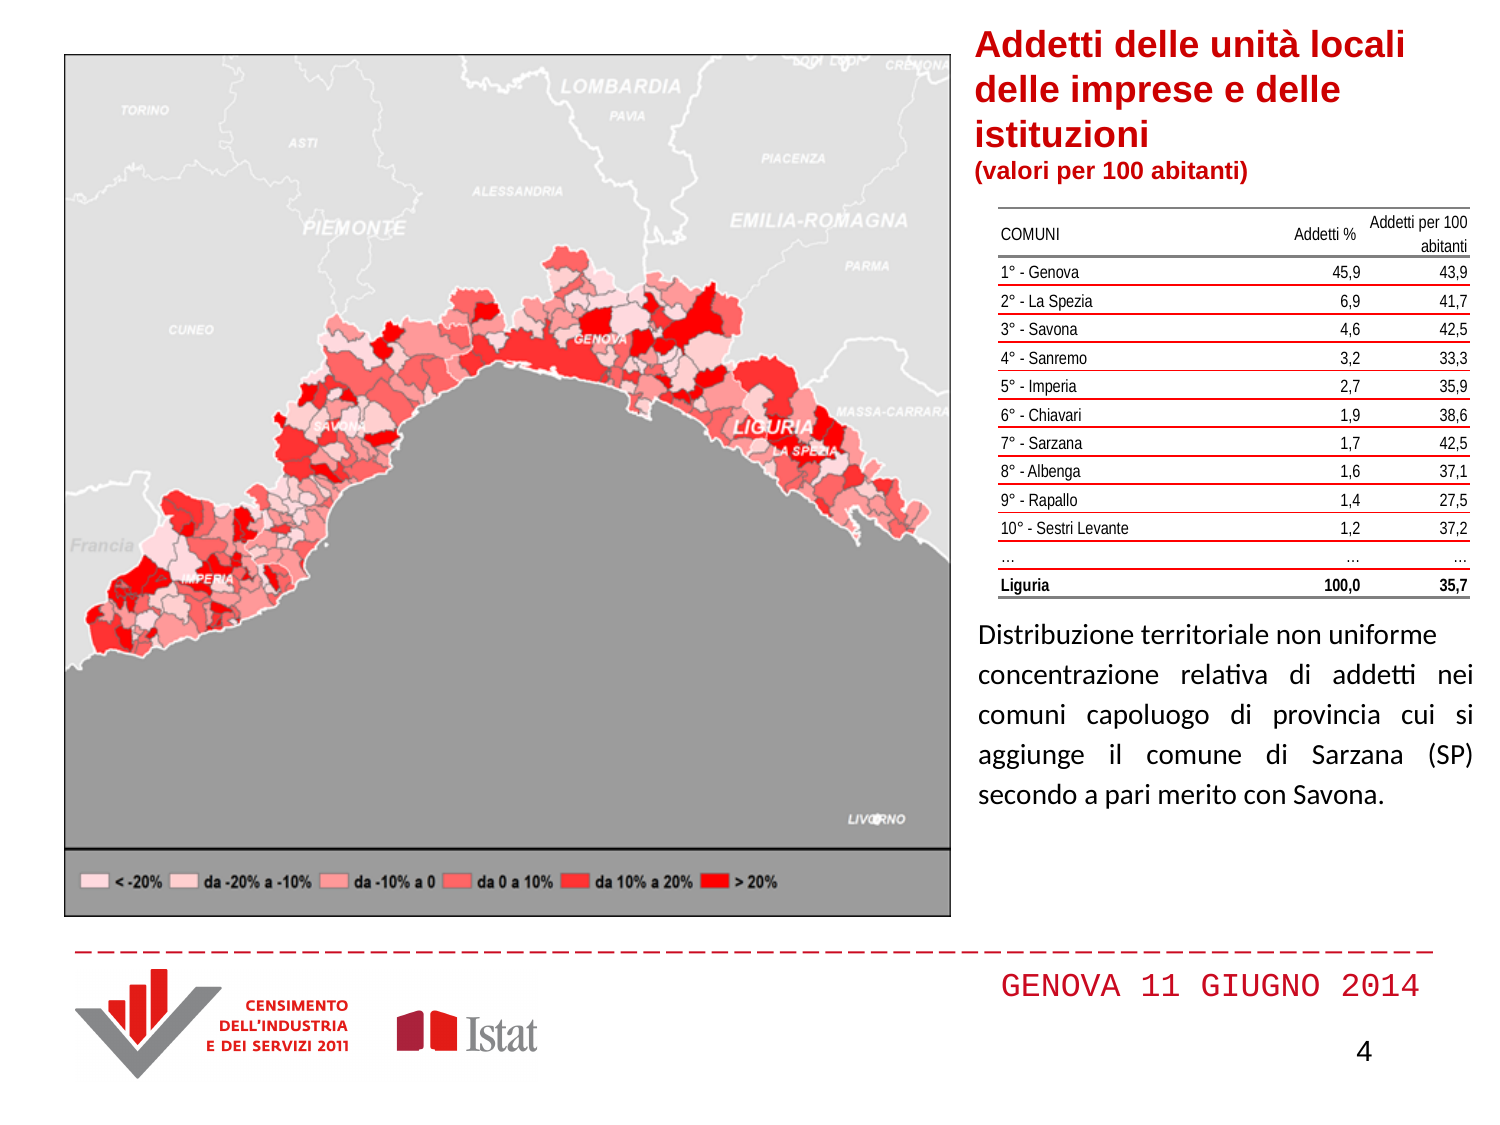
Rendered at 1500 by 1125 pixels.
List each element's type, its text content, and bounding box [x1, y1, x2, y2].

table_cell 27,5 [1363, 485, 1470, 512]
table_cell 1,6 [1256, 457, 1363, 483]
table_cell 3,2 [1256, 343, 1363, 370]
table_cell 1,7 [1256, 428, 1363, 455]
table_cell 45,9 [1256, 258, 1363, 284]
table_cell 1° - Genova [998, 258, 1256, 284]
table_cell 37,1 [1363, 457, 1470, 483]
table_cell … [1256, 542, 1363, 568]
table_cell 4,6 [1256, 315, 1363, 341]
table_cell 42,5 [1363, 428, 1470, 455]
table_cell 33,3 [1363, 343, 1470, 370]
table_cell 3° - Savona [998, 315, 1256, 341]
table_cell 8° - Albenga [998, 457, 1256, 483]
table_cell 43,9 [1363, 258, 1470, 284]
table_cell 6° - Chiavari [998, 400, 1256, 426]
table_header Addetti per 100 abitanti [1363, 209, 1470, 255]
table_cell 42,5 [1363, 315, 1470, 341]
slide_number 4 [1074, 1025, 1388, 1100]
table_cell 37,2 [1363, 513, 1470, 540]
table_cell 9° - Rapallo [998, 485, 1256, 512]
table_cell Liguria [998, 570, 1256, 596]
table_cell 2,7 [1256, 371, 1363, 398]
table_cell 38,6 [1363, 400, 1470, 426]
table_cell 10° - Sestri Levante [998, 513, 1256, 540]
table_cell 6,9 [1256, 286, 1363, 313]
table_header COMUNI [998, 209, 1256, 255]
table_cell … [998, 542, 1256, 568]
text_box Addetti delle unità locali delle imprese e delle istituzioni (valori per 100 abitanti) [974, 19, 1471, 186]
picture [64, 54, 951, 918]
table_header Addetti % [1256, 209, 1363, 255]
table_cell 1,4 [1256, 485, 1363, 512]
table_cell 35,7 [1363, 570, 1470, 596]
table_cell 41,7 [1363, 286, 1470, 313]
table_cell 5° - Imperia [998, 371, 1256, 398]
table_cell 4° - Sanremo [998, 343, 1256, 370]
text_box Distribuzione territoriale non uniforme concentrazione relativa di addetti nei comuni capoluogo di provincia cui si aggiunge il comune di Sarzana (SP) secondo a pari merito con Savona. [978, 609, 1475, 906]
table_cell … [1363, 542, 1470, 568]
picture [75, 969, 538, 1082]
table_cell 100,0 [1256, 570, 1363, 596]
table_cell 35,9 [1363, 371, 1470, 398]
table_cell 1,9 [1256, 400, 1363, 426]
table_cell 1,2 [1256, 513, 1363, 540]
table_cell 7° - Sarzana [998, 428, 1256, 455]
table_cell 2° - La Spezia [998, 286, 1256, 313]
